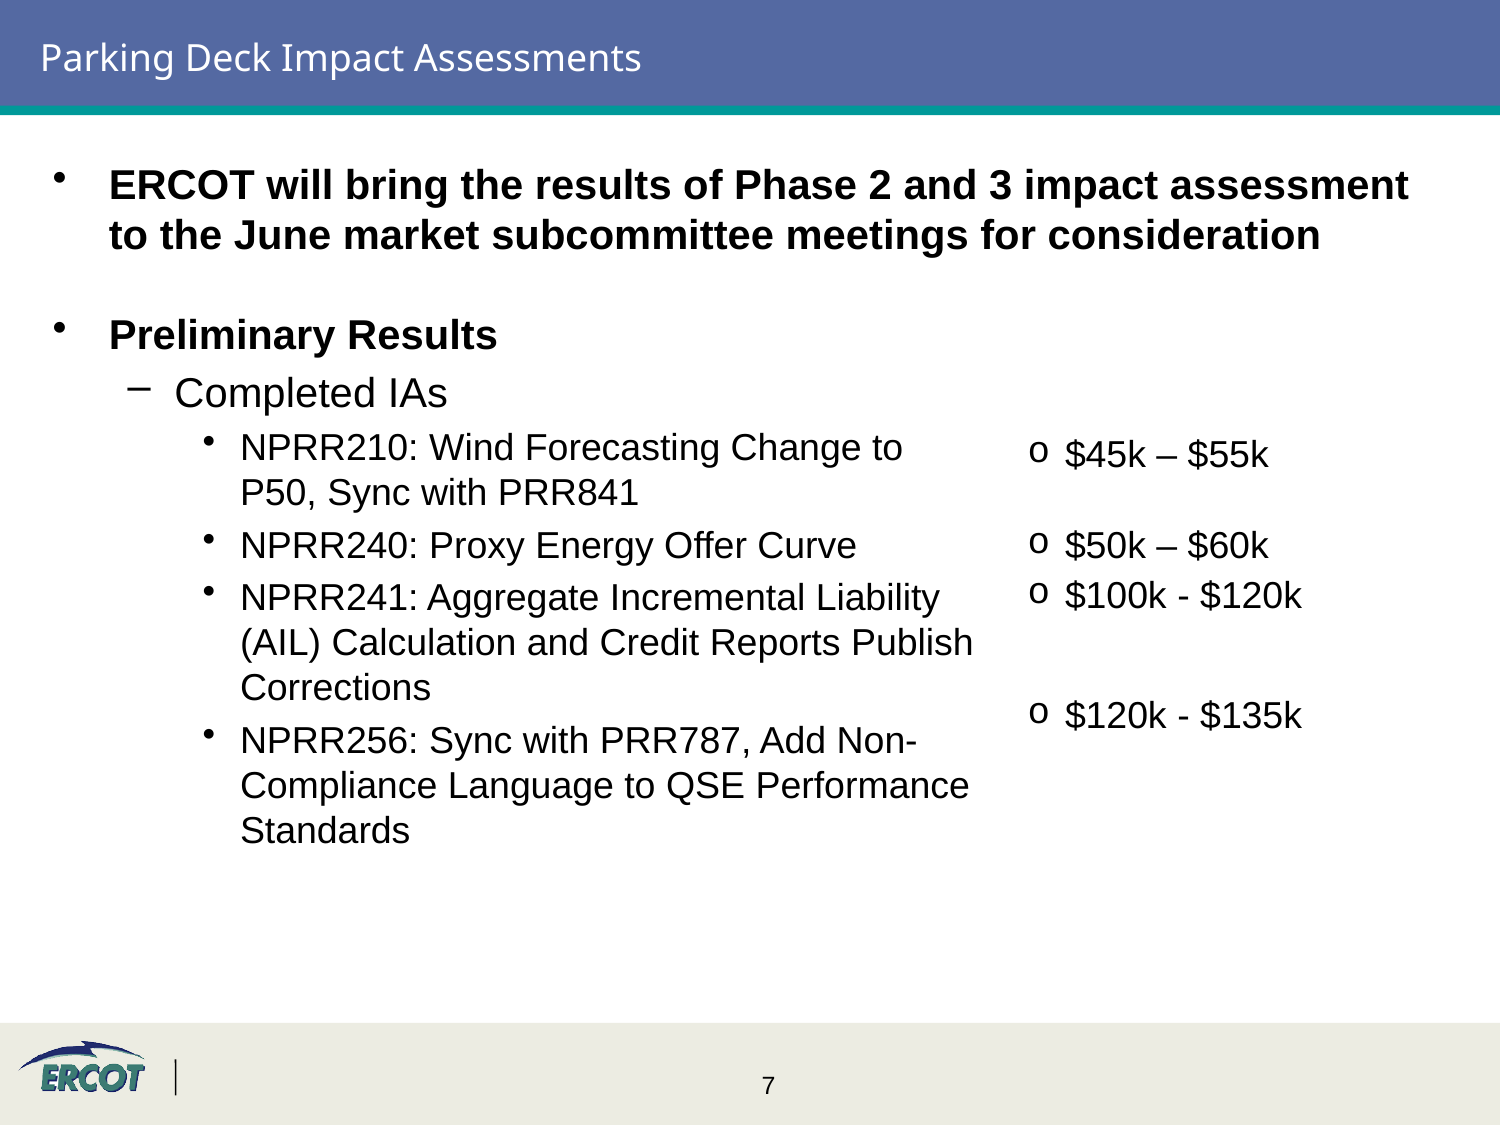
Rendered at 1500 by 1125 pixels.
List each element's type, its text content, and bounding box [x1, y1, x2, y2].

title Parking Deck Impact Assessments [24, 0, 1376, 113]
text_box ERCOT will bring the results of Phase 2 and 3 impact assessment to the June market subcommittee meetings for consideration [37, 149, 1463, 275]
list Preliminary Results Completed IAs NPRR210: Wind Forecasting Change to P50, Sync with PRR841 NPRR240: Proxy Energy Offer Curve NPRR241: Aggregate Incremental Liability (AIL) Calculation and Credit Reports Publish Corrections NPRR256: Sync with PRR787, Add Non-Compliance Language to QSE Performance Standards [37, 299, 1001, 1013]
picture [10, 1031, 151, 1111]
text_box $45k – $55k $50k – $60k $100k - $120k $120k - $135k [1012, 423, 1450, 888]
